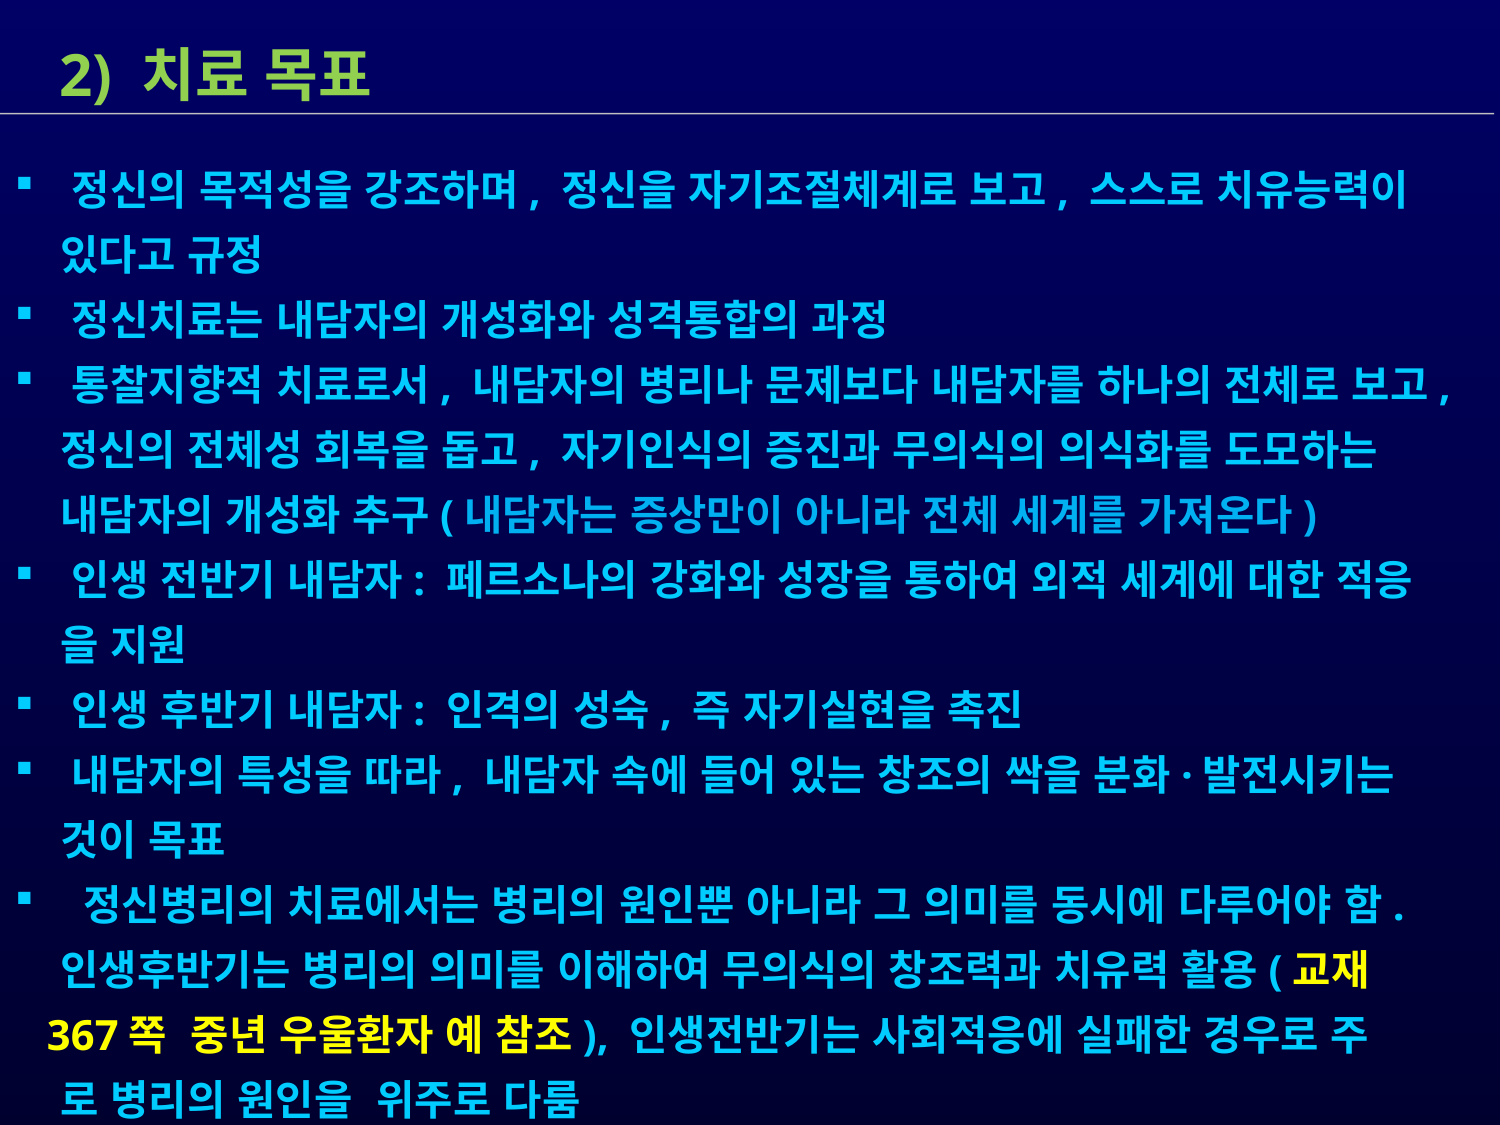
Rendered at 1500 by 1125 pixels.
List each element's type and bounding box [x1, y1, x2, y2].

text_box [0, 30, 1500, 1125]
